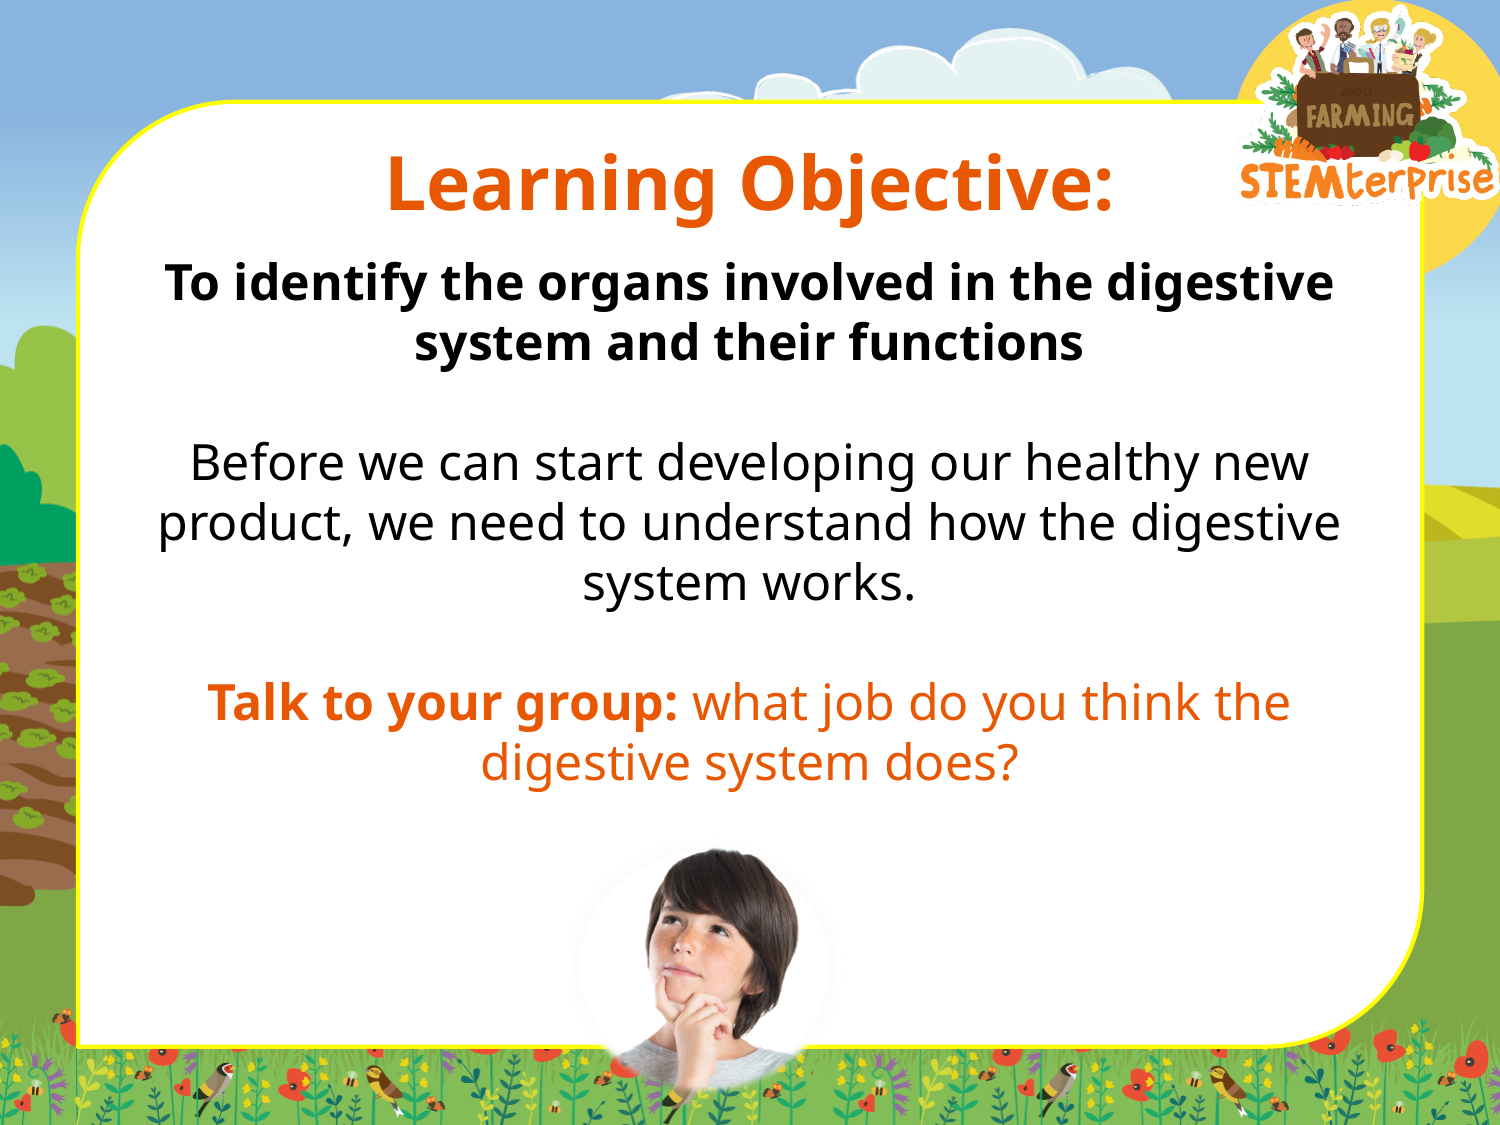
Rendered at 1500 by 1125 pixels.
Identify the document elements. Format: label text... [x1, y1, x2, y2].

picture [0, 0, 1500, 1125]
text_box [849, 214, 1425, 1049]
text_box Learning Objective: To identify the organs involved in the digestive system and their functions Before we can start developing our healthy new product, we need to understand how the digestive system works. Talk to your group: what job do you think the digestive system does? [123, 128, 1376, 918]
text_box [144, 99, 1228, 128]
text_box [75, 145, 558, 1049]
